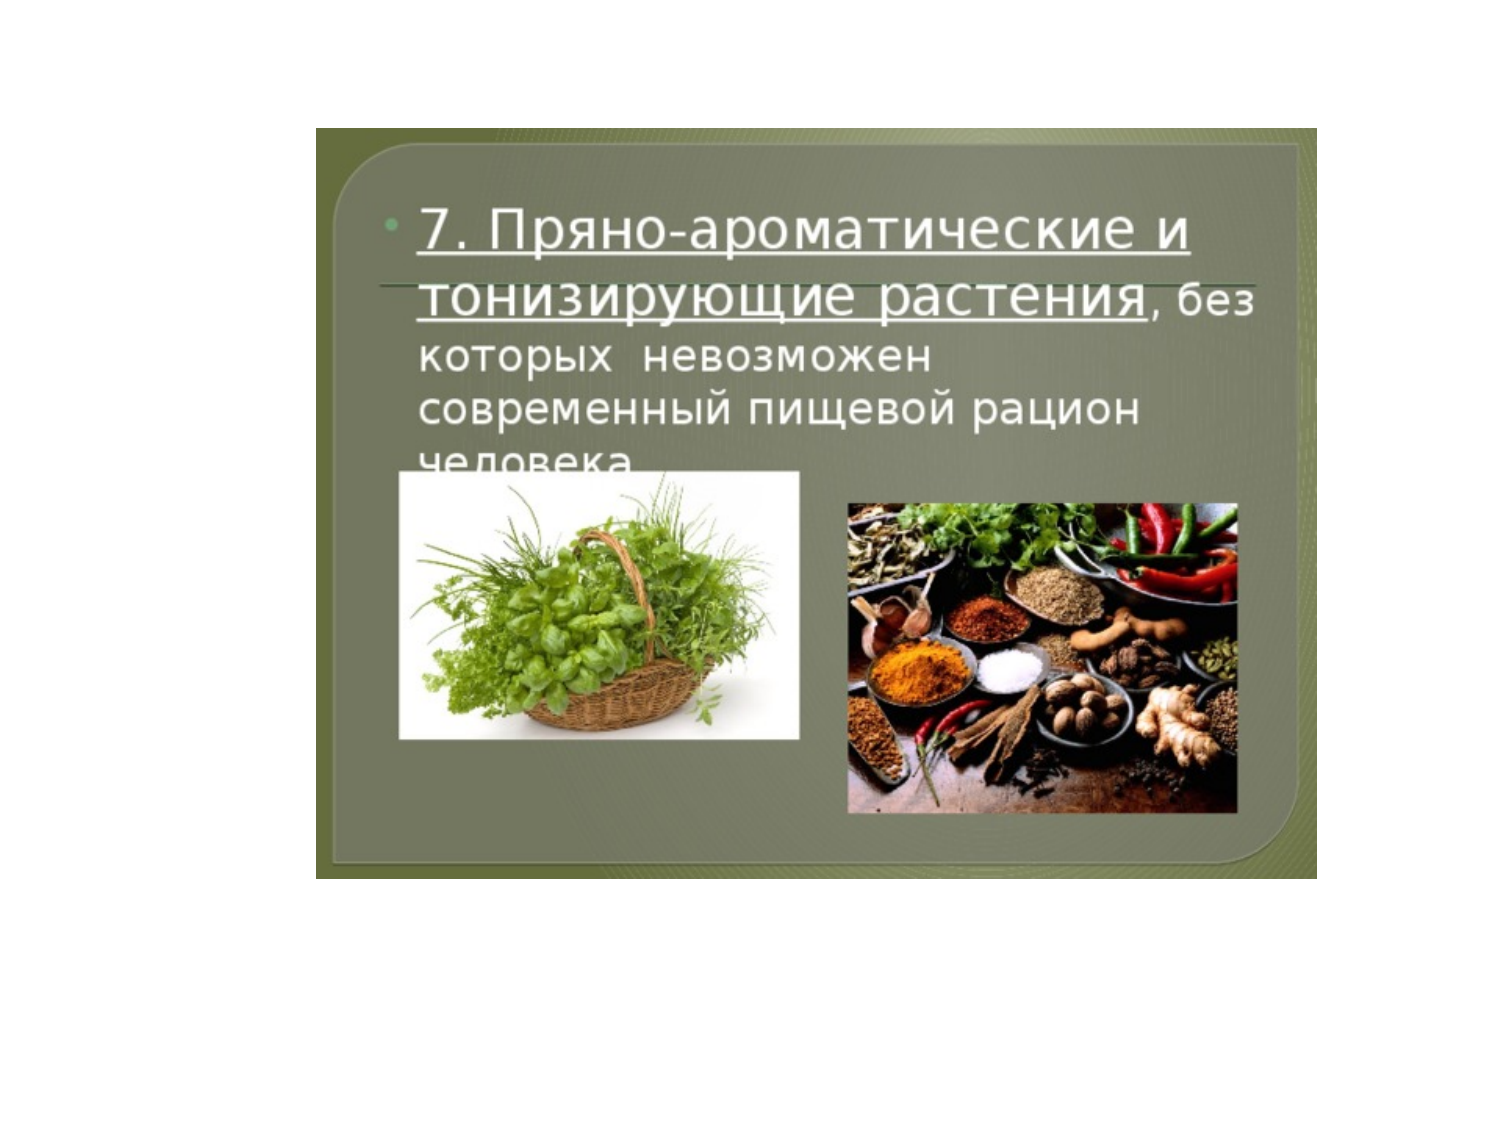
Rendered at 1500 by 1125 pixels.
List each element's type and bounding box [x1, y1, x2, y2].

picture [316, 128, 1317, 880]
